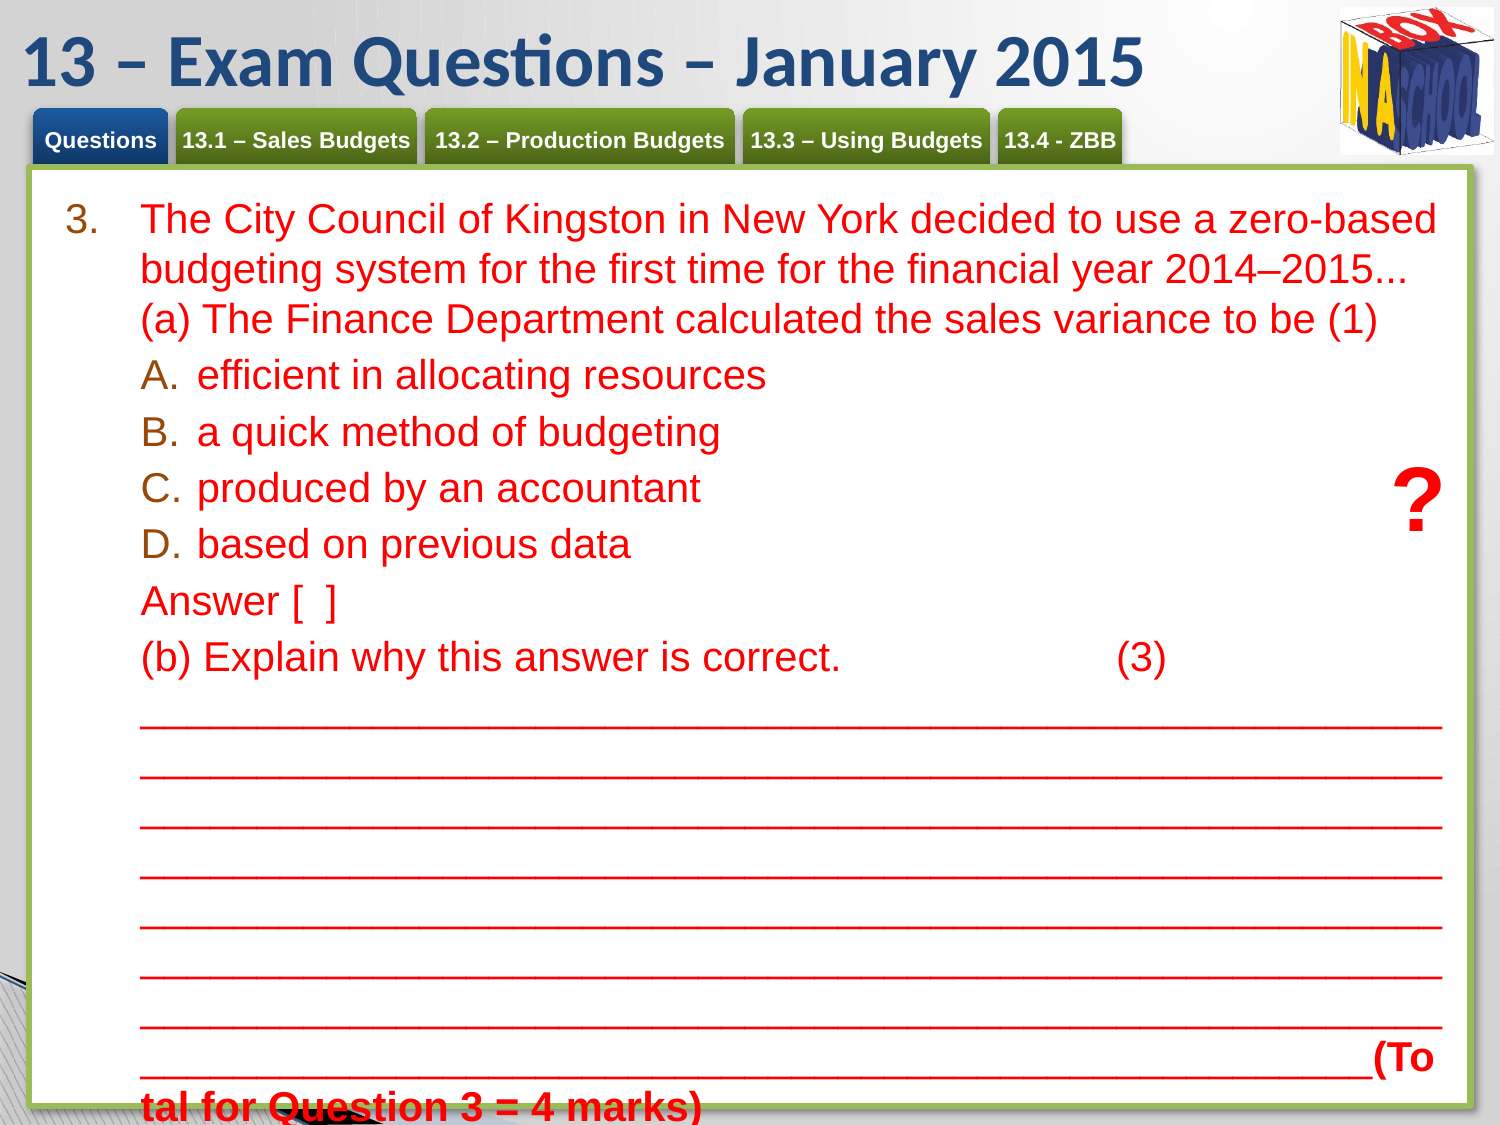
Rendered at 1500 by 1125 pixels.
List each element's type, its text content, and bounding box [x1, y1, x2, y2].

text_box The City Council of Kingston in New York decided to use a zero-based budgeting system for the first time for the financial year 2014–2015... (a) The Finance Department calculated the sales variance to be (1) efficient in allocating resources a quick method of budgeting produced by an accountant based on previous data Answer [ ] (b) Explain why this answer is correct. (3) _____________________________________________________________________________________________________________________________________________________________________________________________________________________________________________________________________________________________________________________________________________________________________________________________________________________________________________________________(Total for Question 3 = 4 marks) [50, 184, 1459, 1125]
title 13 – Exam Questions – January 2015 [5, 11, 1270, 102]
picture [1340, 7, 1495, 155]
text_box ? [1375, 432, 1435, 558]
